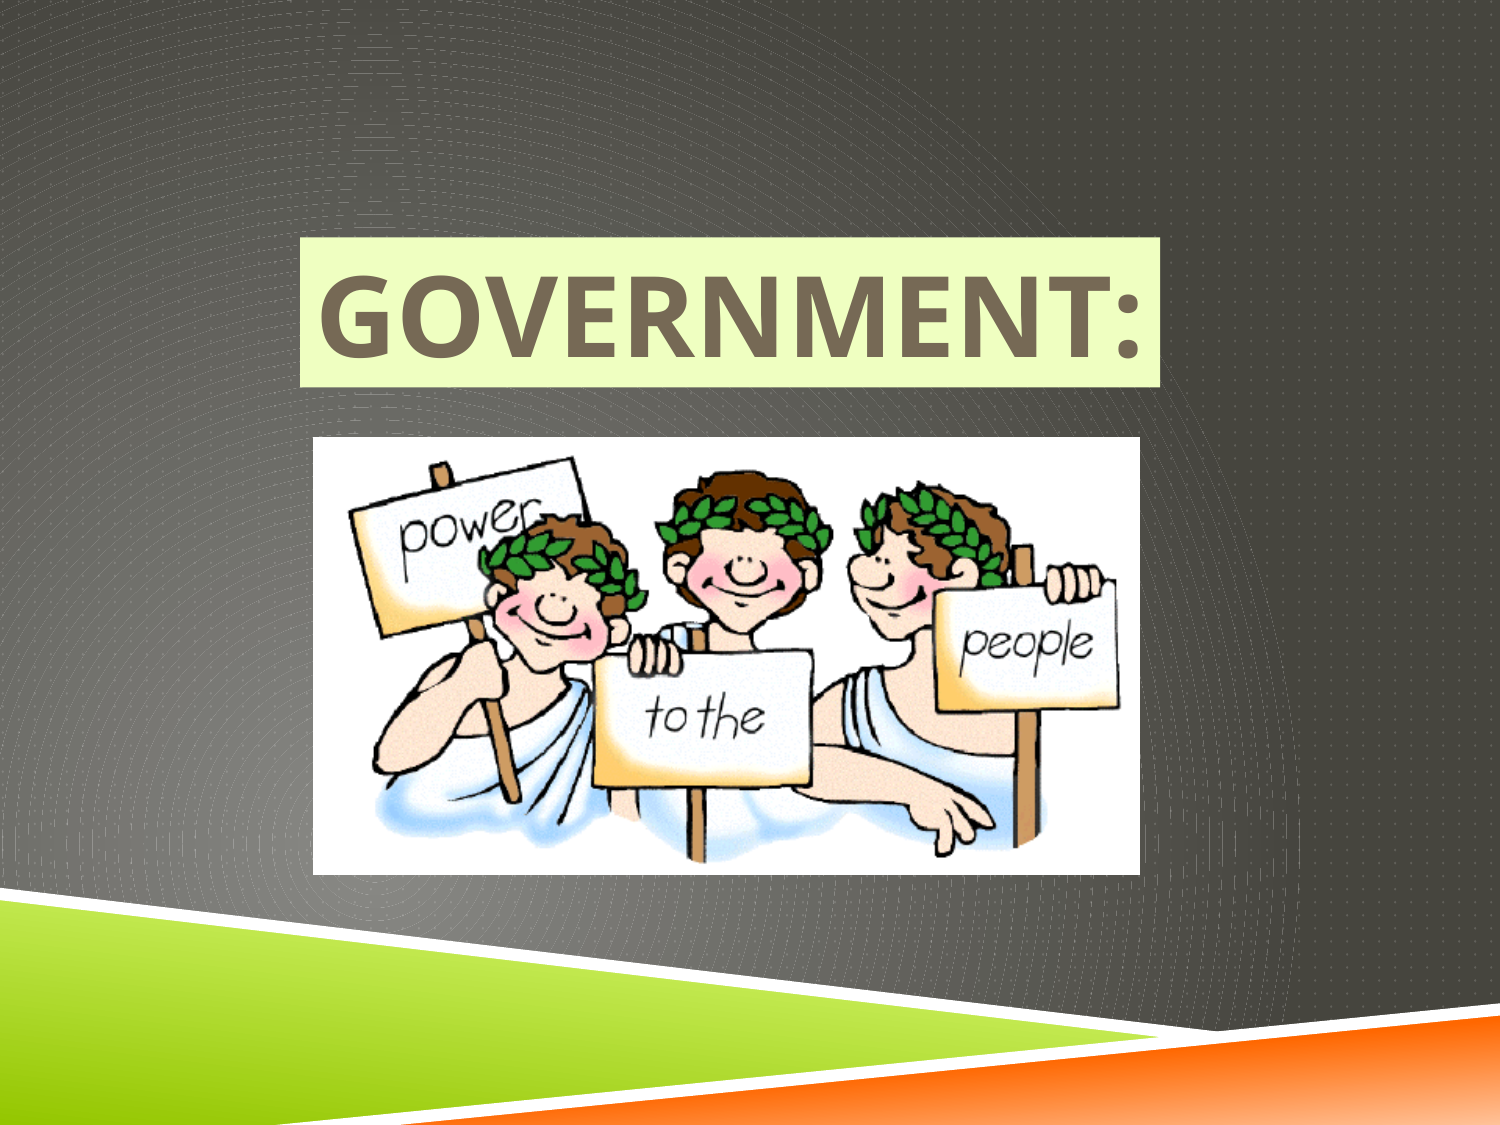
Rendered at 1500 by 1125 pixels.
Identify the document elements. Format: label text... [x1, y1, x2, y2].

text_box GOVERNMENT: [300, 237, 1161, 388]
picture [312, 437, 1140, 876]
